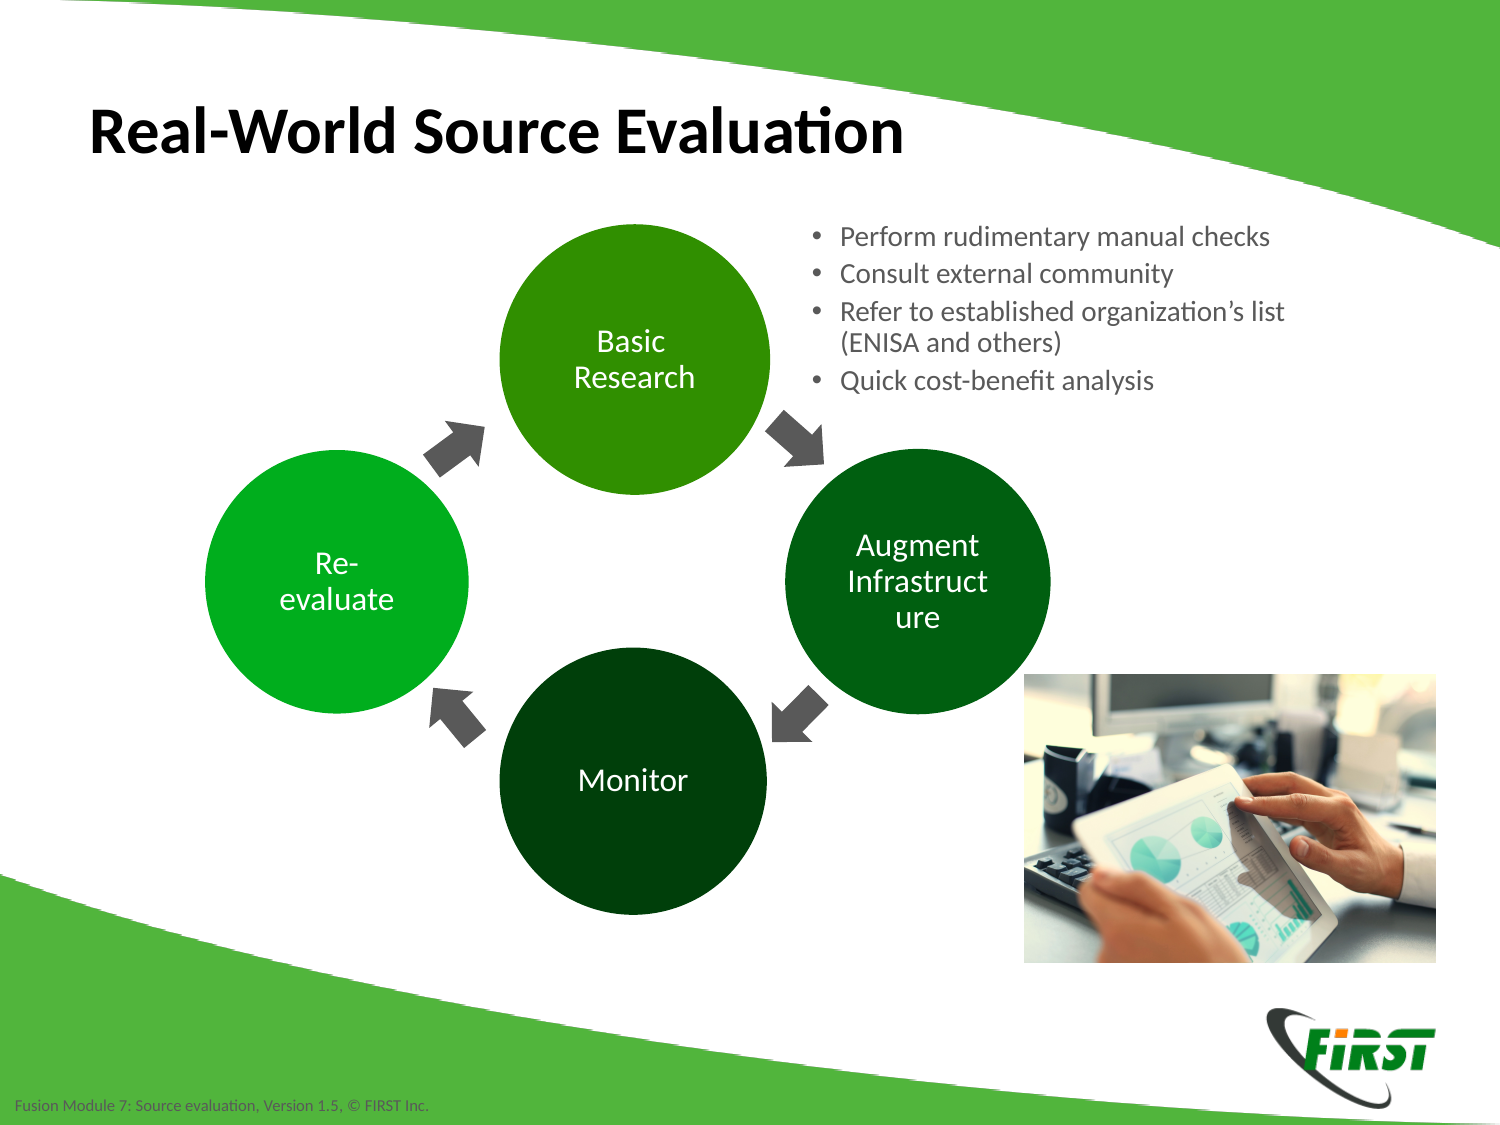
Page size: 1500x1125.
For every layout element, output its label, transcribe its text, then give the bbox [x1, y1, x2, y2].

text_box Real-World Source Evaluation [75, 59, 1436, 204]
text_box Basic Research [499, 224, 771, 495]
text_box [422, 420, 485, 478]
text_box Monitor [499, 647, 767, 915]
text_box [771, 684, 829, 743]
text_box Augment Infrastructure [785, 449, 1050, 714]
text_box [429, 687, 487, 749]
text_box Perform rudimentary manual checks Consult external community Refer to established organization’s list (ENISA and others) Quick cost-benefit analysis [797, 210, 1372, 405]
text_box Re-evaluate [205, 450, 469, 714]
text_box [764, 409, 824, 467]
picture [0, 0, 1500, 1125]
